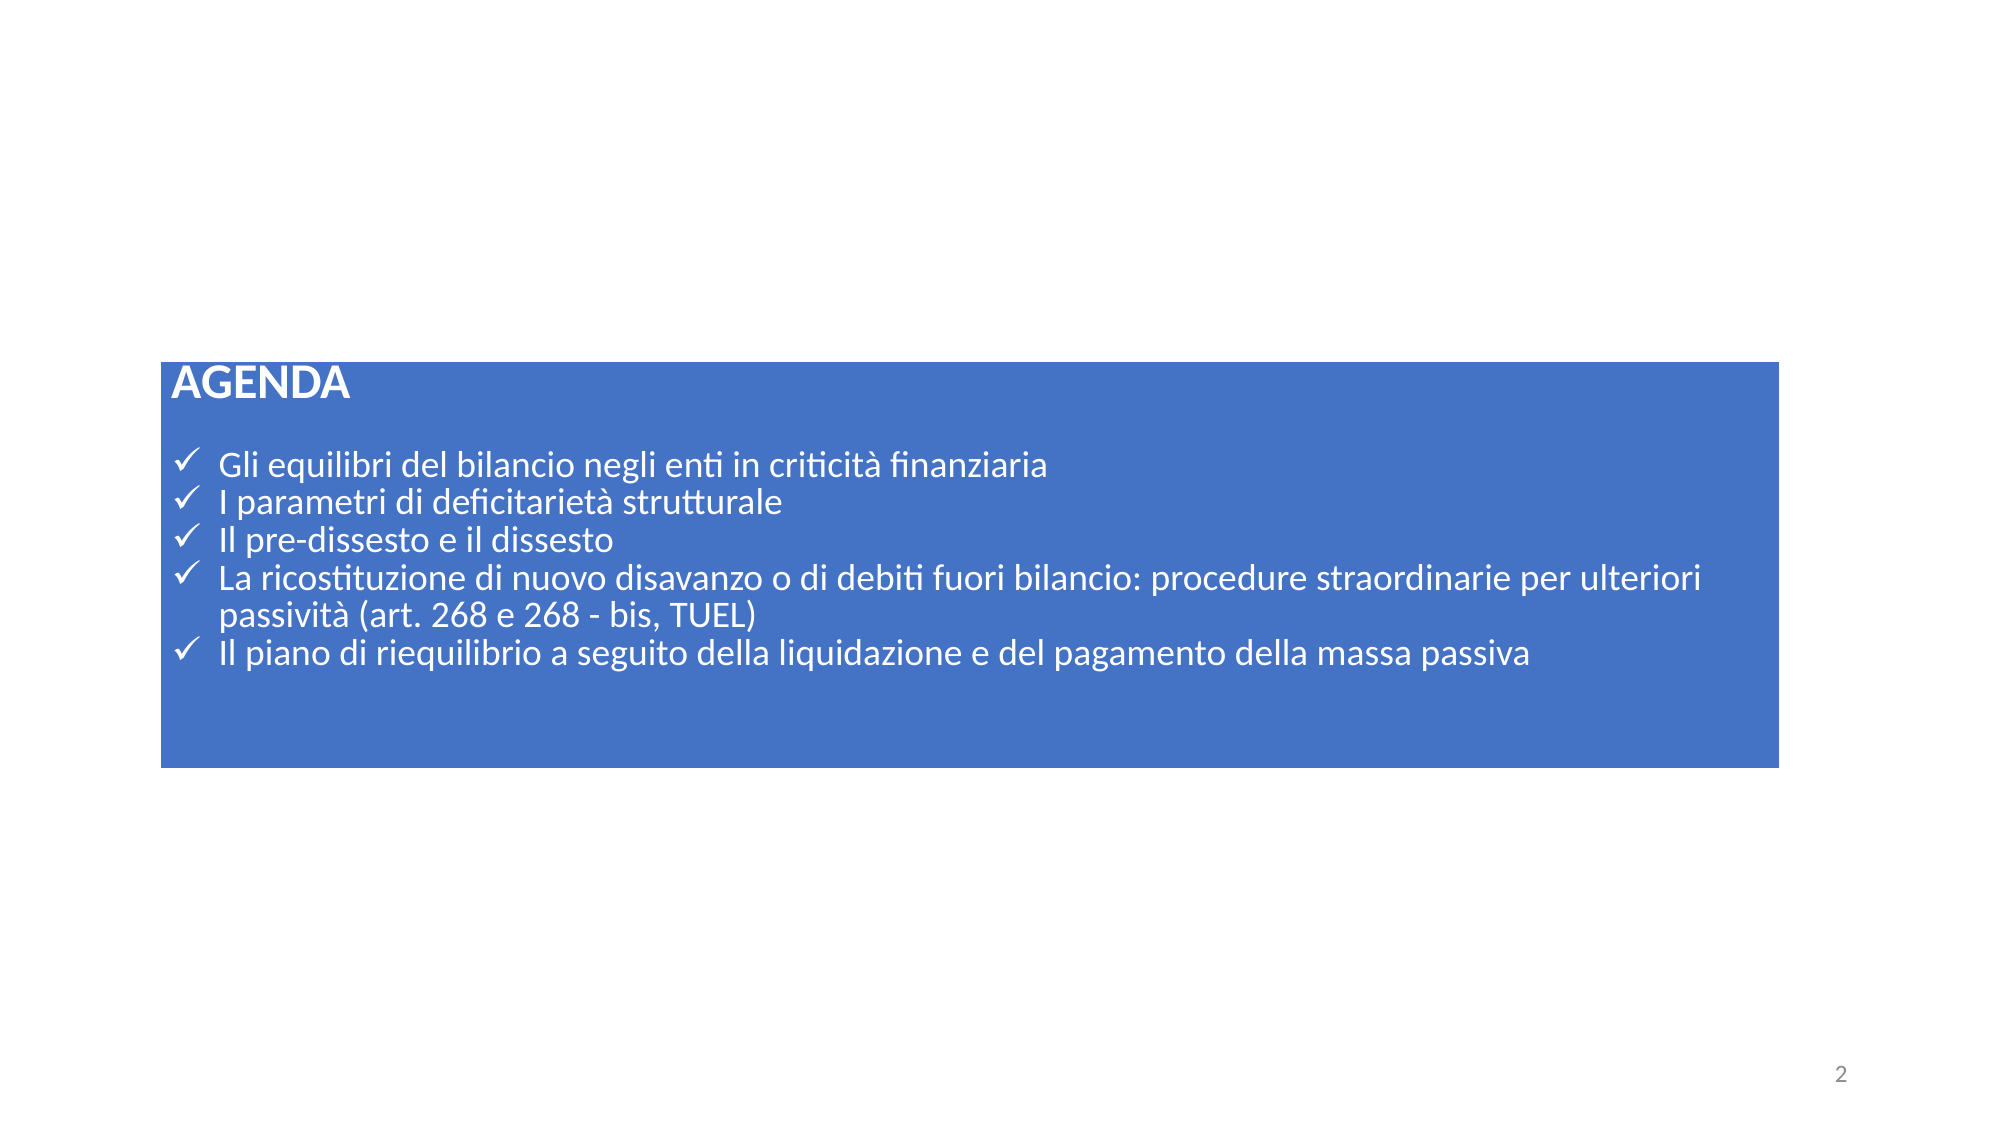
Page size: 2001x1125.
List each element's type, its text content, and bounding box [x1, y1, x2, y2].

table_header AGENDA Gli equilibri del bilancio negli enti in criticità finanziaria I parametri di deficitarietà strutturale Il pre-dissesto e il dissesto La ricostituzione di nuovo disavanzo o di debiti fuori bilancio: procedure straordinarie per ulteriori passività (art. 268 e 268 - bis, TUEL) Il piano di riequilibrio a seguito della liquidazione e del pagamento della massa passiva [161, 362, 1779, 768]
slide_number 3 [1412, 1042, 1863, 1103]
